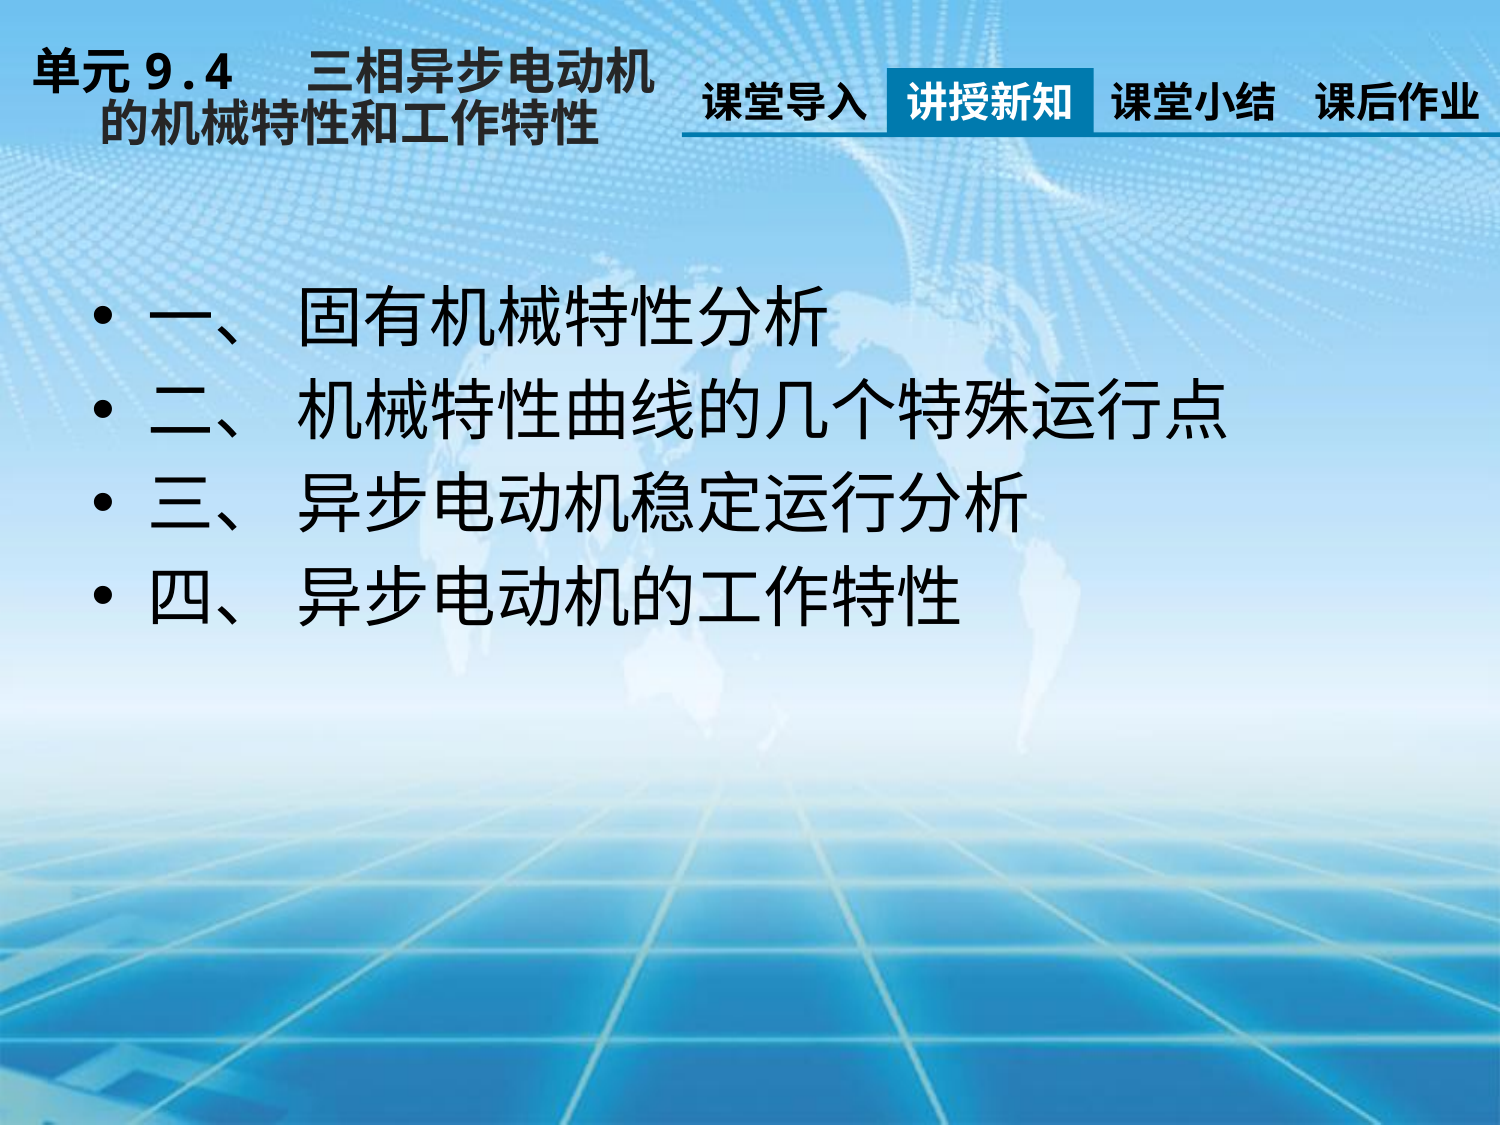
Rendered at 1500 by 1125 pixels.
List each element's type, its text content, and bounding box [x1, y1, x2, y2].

text_box 一、 固有机械特性分析 二、 机械特性曲线的几个特殊运行点 三、 异步电动机稳定运行分析 四、 异步电动机的工作特性 [76, 267, 1427, 1010]
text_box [16, 39, 1500, 160]
picture [0, 0, 1500, 1125]
